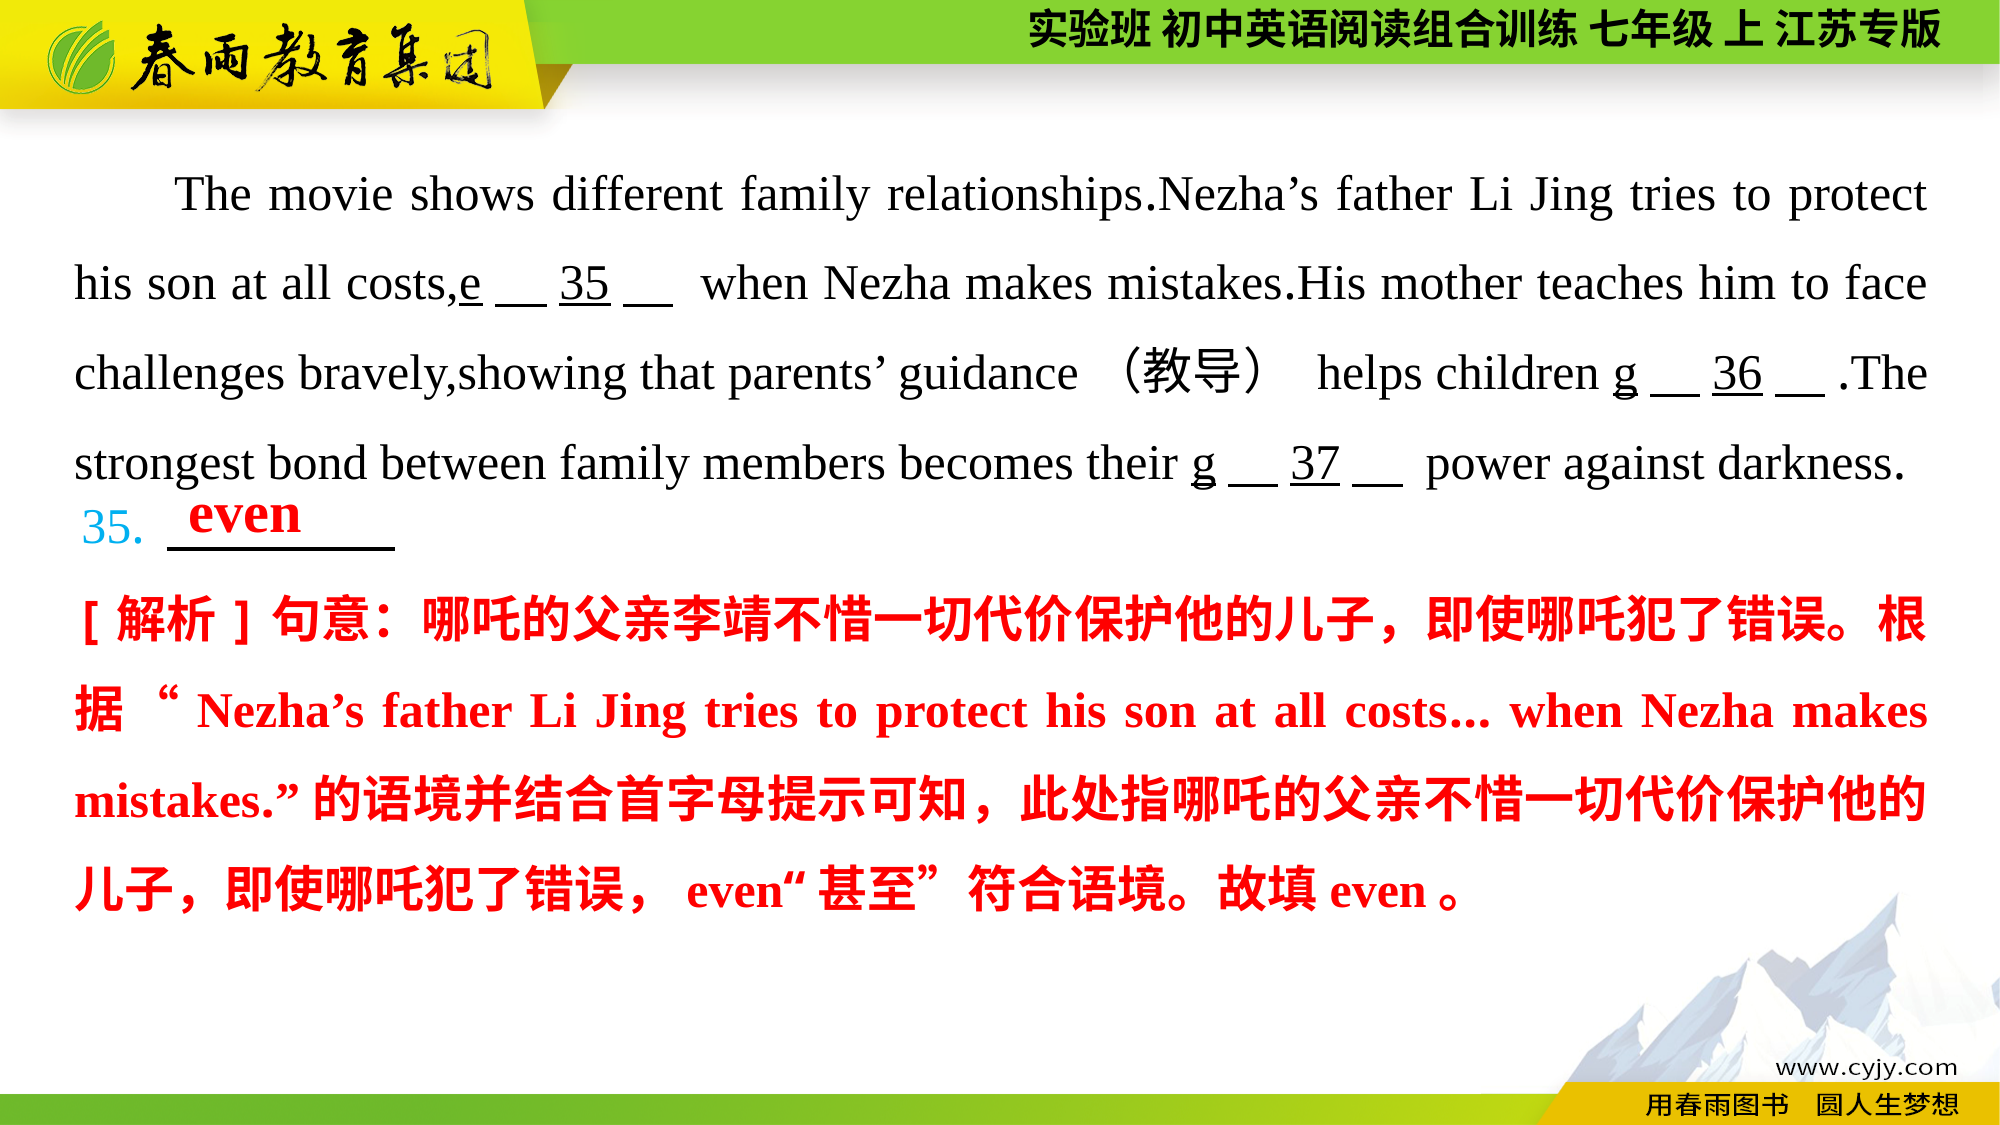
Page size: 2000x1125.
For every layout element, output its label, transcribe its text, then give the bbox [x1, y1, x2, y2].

text_box even [173, 466, 317, 551]
picture [0, 0, 2000, 1125]
text_box [解析]句意：哪吒的父亲李靖不惜一切代价保护他的儿子，即使哪吒犯了错误。根据“Nezha’s father Li Jing tries to protect his son at all costs... when Nezha makes mistakes.”的语境并结合首字母提示可知，此处指哪吒的父亲不惜一切代价保护他的儿子，即使哪吒犯了错误，even“甚至”符合语境。故填even。 [59, 549, 1944, 925]
text_box 35. [66, 456, 410, 549]
list The movie shows different family relationships.Nezha’s father Li Jing tries to protect his son at all costs,e 35 when Nezha makes mistakes.His mother teaches him to face challenges bravely,showing that parents’ guidance（教导） helps children g 36 .The strongest bond between family members becomes their g 37 power against darkness. [59, 122, 1944, 490]
